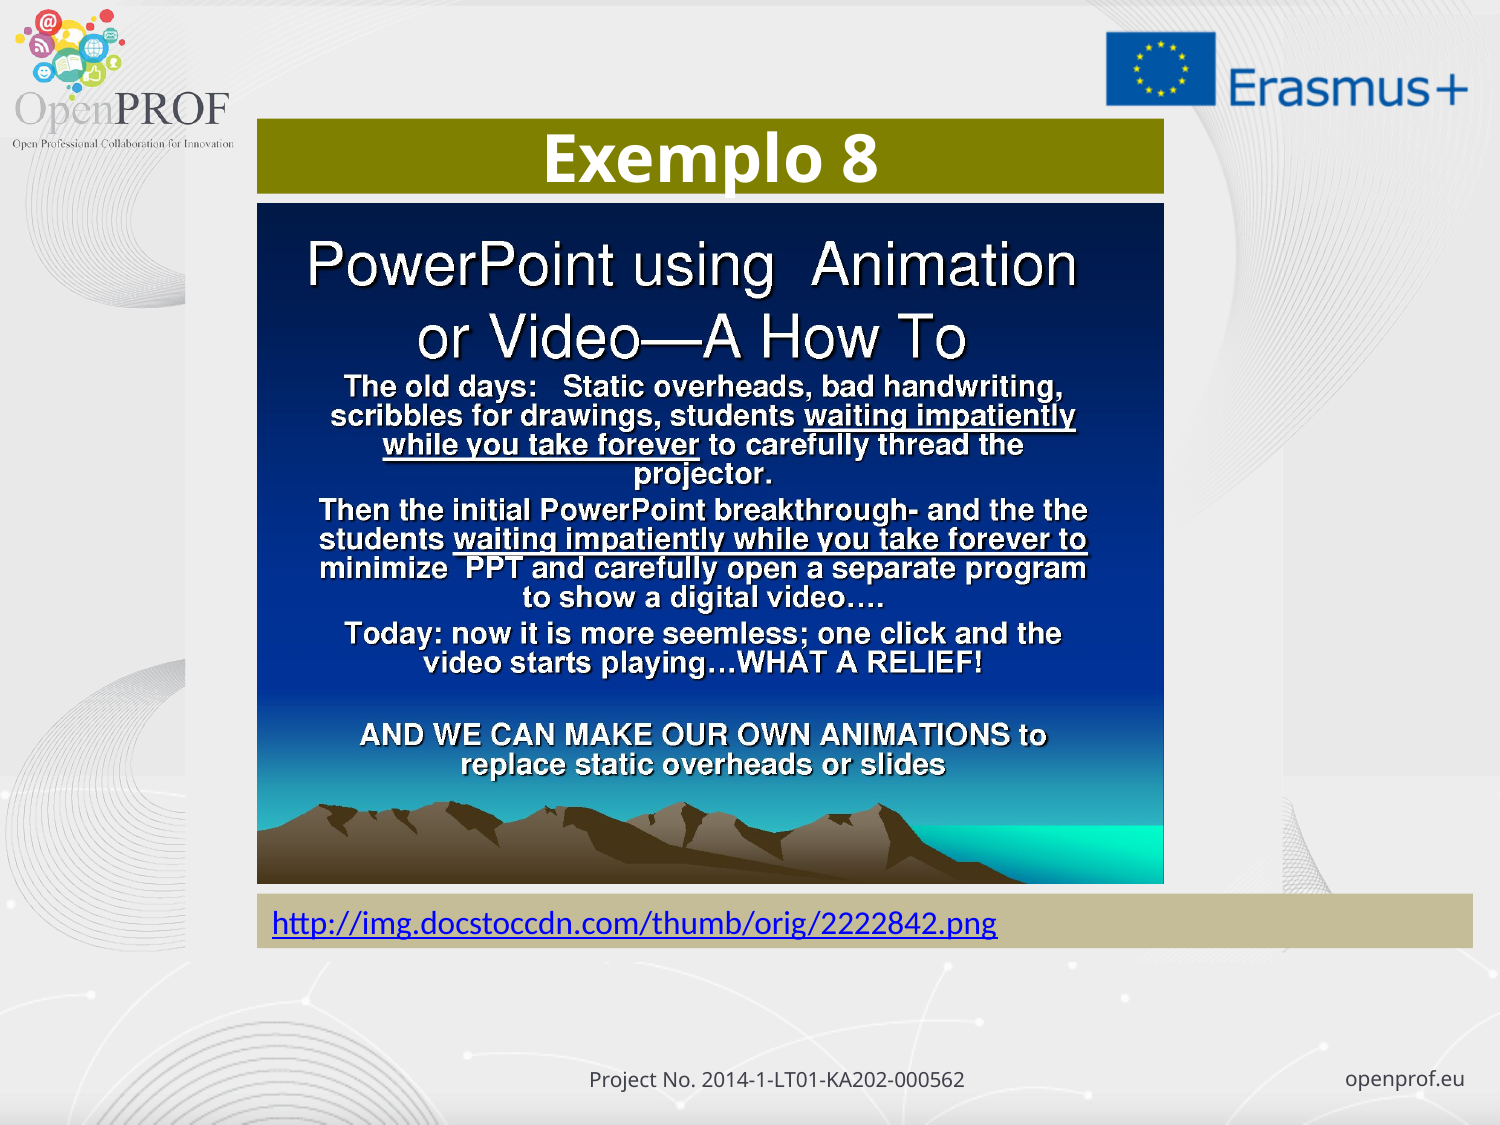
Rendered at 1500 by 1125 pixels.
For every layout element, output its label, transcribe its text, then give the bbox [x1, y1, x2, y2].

text_box http://img.docstoccdn.com/thumb/orig/2222842.png [257, 893, 1473, 949]
title Exemplo 8 [257, 118, 1164, 194]
picture [0, 0, 1500, 1125]
